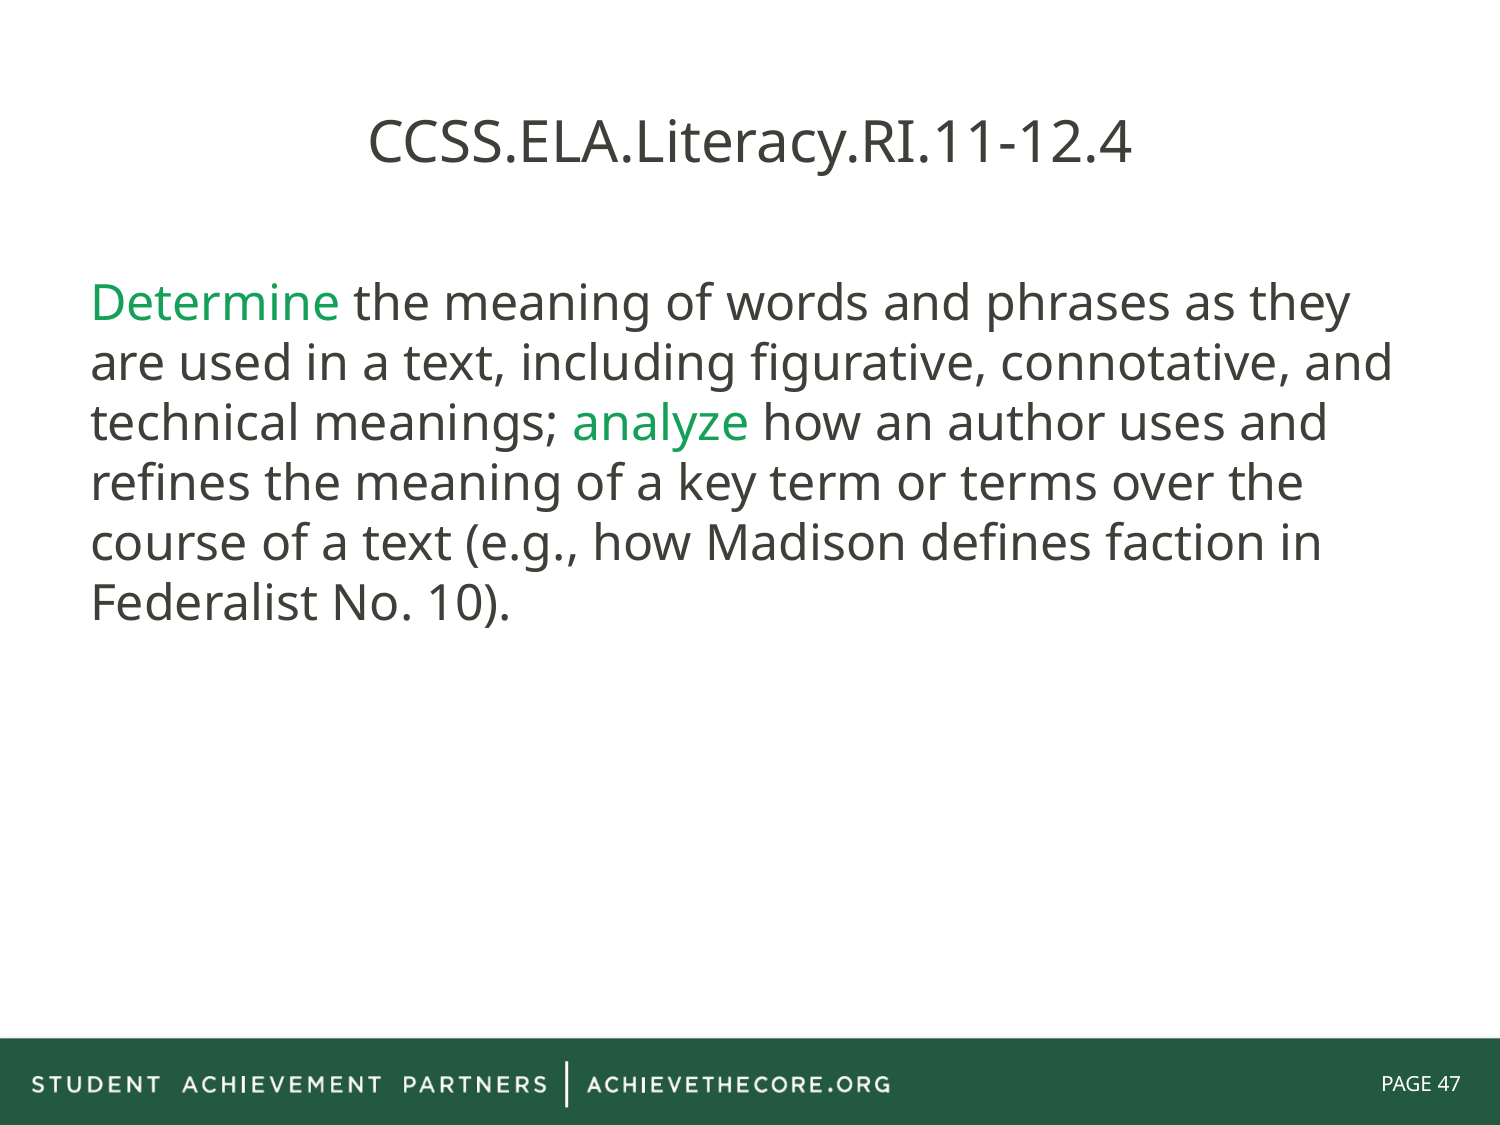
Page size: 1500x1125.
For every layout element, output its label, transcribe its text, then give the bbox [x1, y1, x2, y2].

title CCSS.ELA.Literacy.RI.11-12.4 [75, 45, 1425, 233]
list Determine the meaning of words and phrases as they are used in a text, including figurative, connotative, and technical meanings; analyze how an author uses and refines the meaning of a key term or terms over the course of a text (e.g., how Madison defines faction in Federalist No. 10). [75, 262, 1425, 1005]
